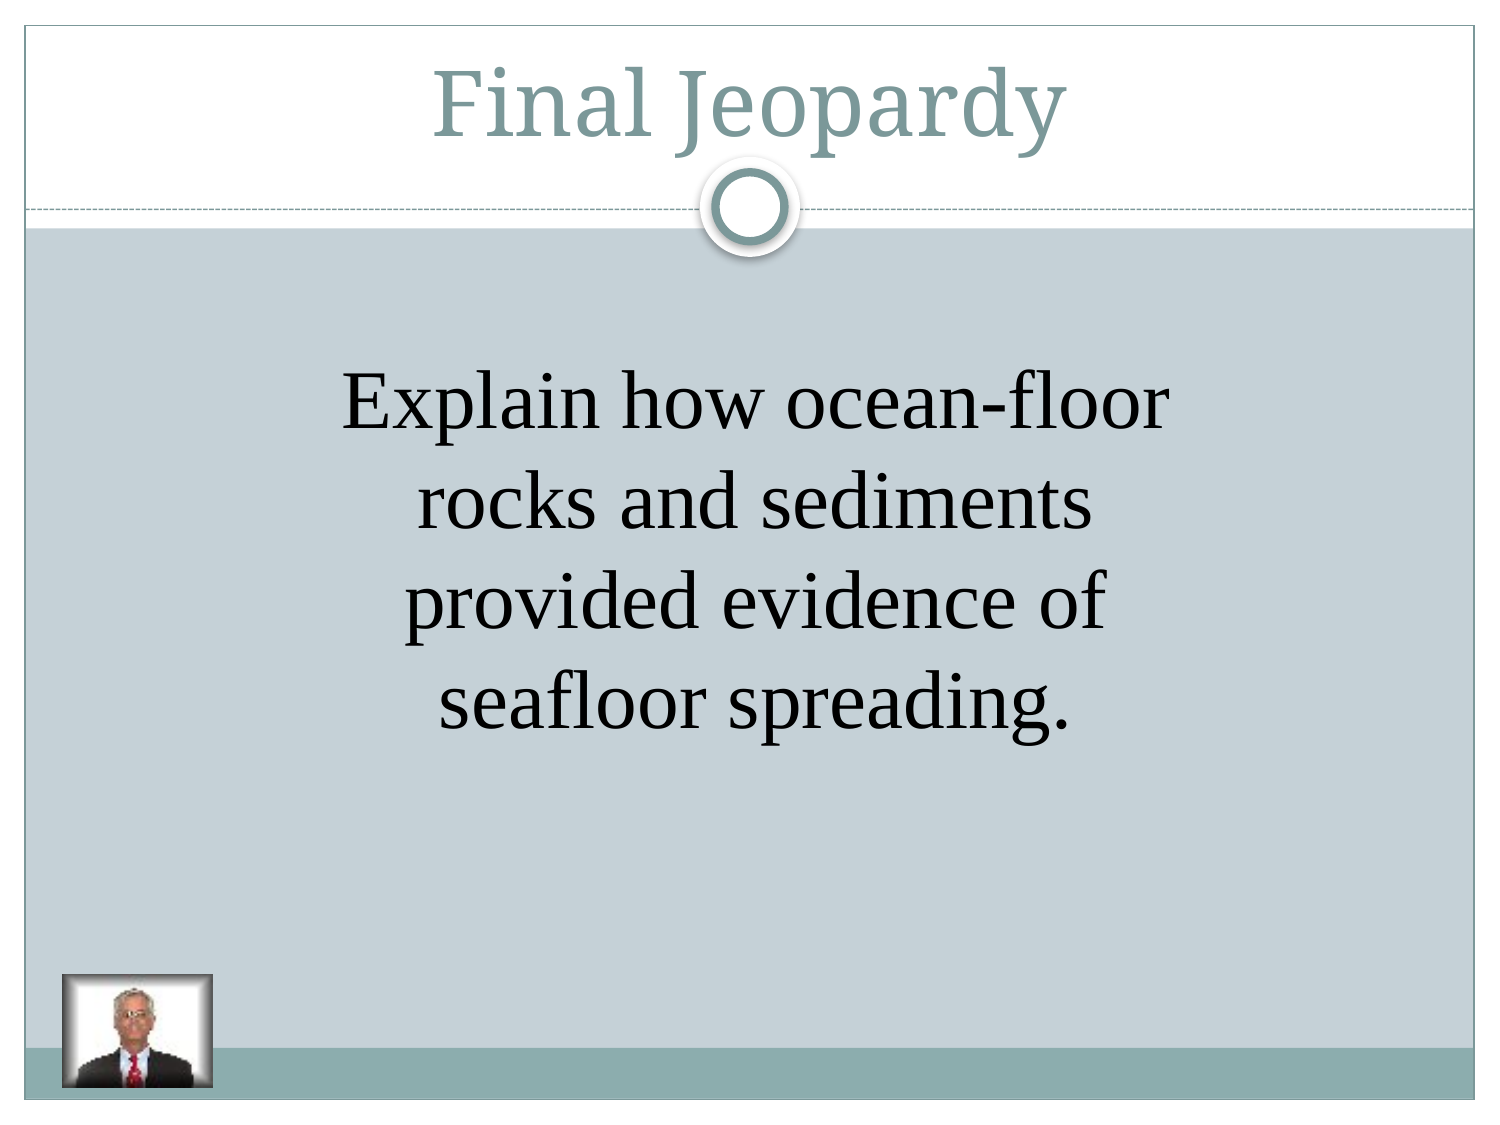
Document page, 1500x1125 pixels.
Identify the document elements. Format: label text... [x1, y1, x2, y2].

text_box Explain how ocean-floor rocks and sediments provided evidence of seafloor spreading. [274, 337, 1238, 753]
picture [62, 974, 213, 1088]
title Final Jeopardy [49, 37, 1450, 162]
